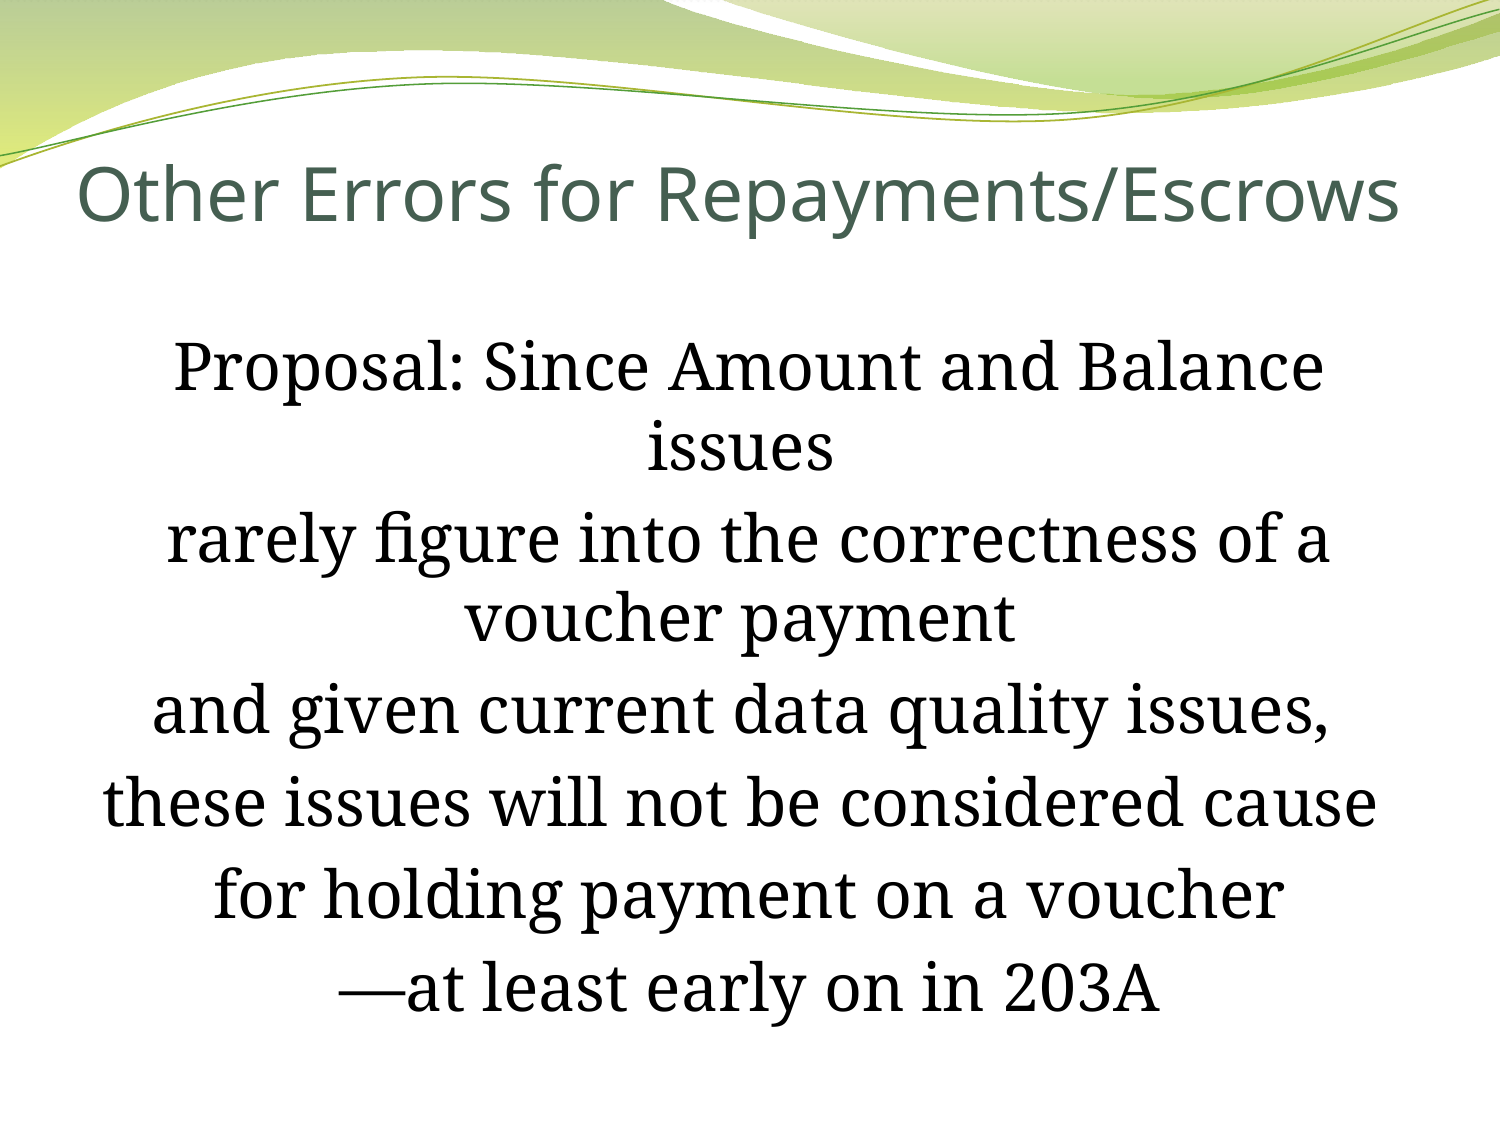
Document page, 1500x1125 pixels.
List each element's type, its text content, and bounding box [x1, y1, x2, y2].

title Other Errors for Repayments/Escrows [75, 115, 1425, 237]
list Proposal: Since Amount and Balance issues rarely figure into the correctness of a voucher payment and given current data quality issues, these issues will not be considered cause for holding payment on a voucher —at least early on in 203A [75, 317, 1425, 1038]
